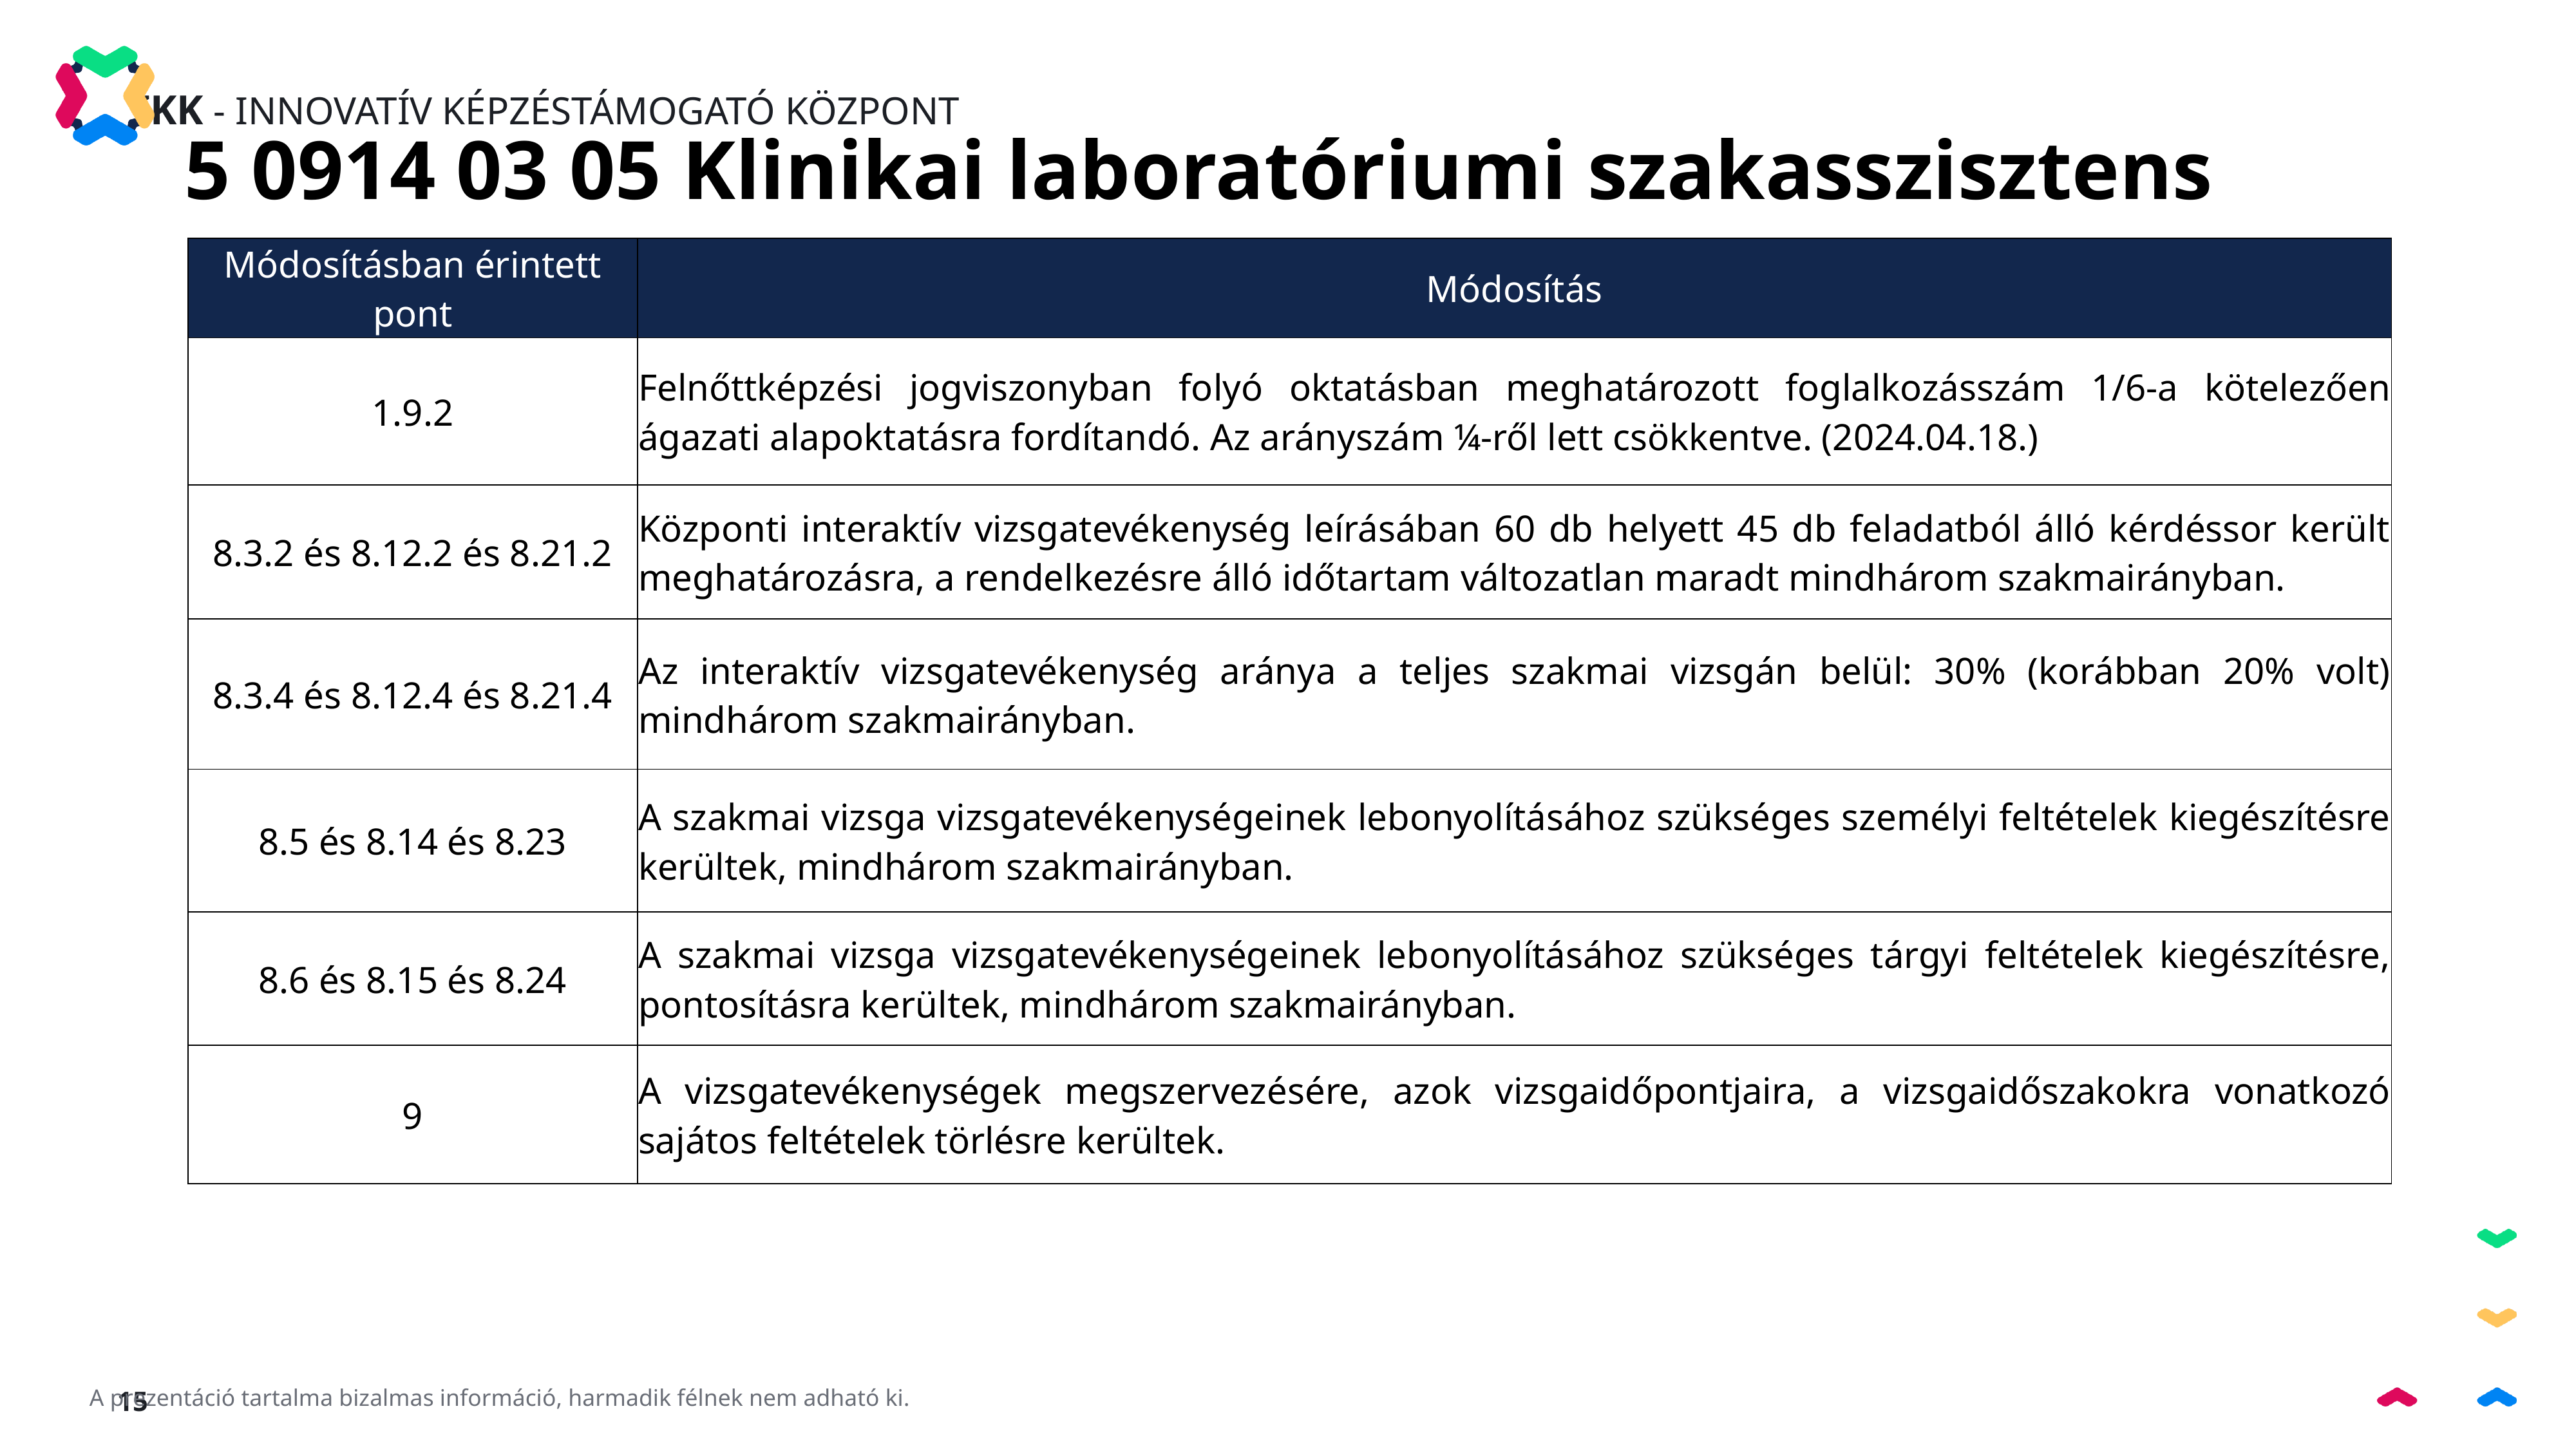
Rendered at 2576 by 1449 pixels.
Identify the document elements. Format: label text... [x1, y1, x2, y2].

table_cell 8.3.4 és 8.12.4 és 8.21.4 [189, 620, 637, 769]
table_cell Az interaktív vizsgatevékenység aránya a teljes szakmai vizsgán belül: 30% (korábban 20% volt) mindhárom szakmairányban. [638, 620, 2391, 769]
table_cell 8.3.2 és 8.12.2 és 8.21.2 [189, 486, 637, 618]
table_cell A szakmai vizsga vizsgatevékenységeinek lebonyolításához szükséges tárgyi feltételek kiegészítésre, pontosításra kerültek, mindhárom szakmairányban. [638, 913, 2391, 1045]
table_cell A szakmai vizsga vizsgatevékenységeinek lebonyolításához szükséges személyi feltételek kiegészítésre kerültek, mindhárom szakmairányban. [638, 770, 2391, 911]
table_cell 8.6 és 8.15 és 8.24 [189, 913, 637, 1045]
table_cell 8.5 és 8.14 és 8.23 [189, 770, 637, 911]
table_cell 1.9.2 [189, 338, 637, 484]
picture [2377, 1229, 2517, 1406]
table_cell Felnőttképzési jogviszonyban folyó oktatásban meghatározott foglalkozásszám 1/6-a kötelezően ágazati alapoktatásra fordítandó. Az arányszám ¼-ről lett csökkentve. (2024.04.18.) [638, 338, 2391, 484]
picture [55, 46, 155, 146]
table_cell 9 [189, 1046, 637, 1183]
table_cell A vizsgatevékenységek megszervezésére, azok vizsgaidőpontjaira, a vizsgaidőszakokra vonatkozó sajátos feltételek törlésre kerültek. [638, 1046, 2391, 1183]
table_header Módosítás [638, 239, 2391, 337]
table_cell Központi interaktív vizsgatevékenység leírásában 60 db helyett 45 db feladatból álló kérdéssor került meghatározásra, a rendelkezésre álló időtartam változatlan maradt mindhárom szakmairányban. [638, 486, 2391, 618]
list 5 0914 03 05 Klinikai laboratóriumi szakasszisztens [184, 118, 2344, 238]
table_header Módosításban érintett pont [189, 239, 637, 337]
